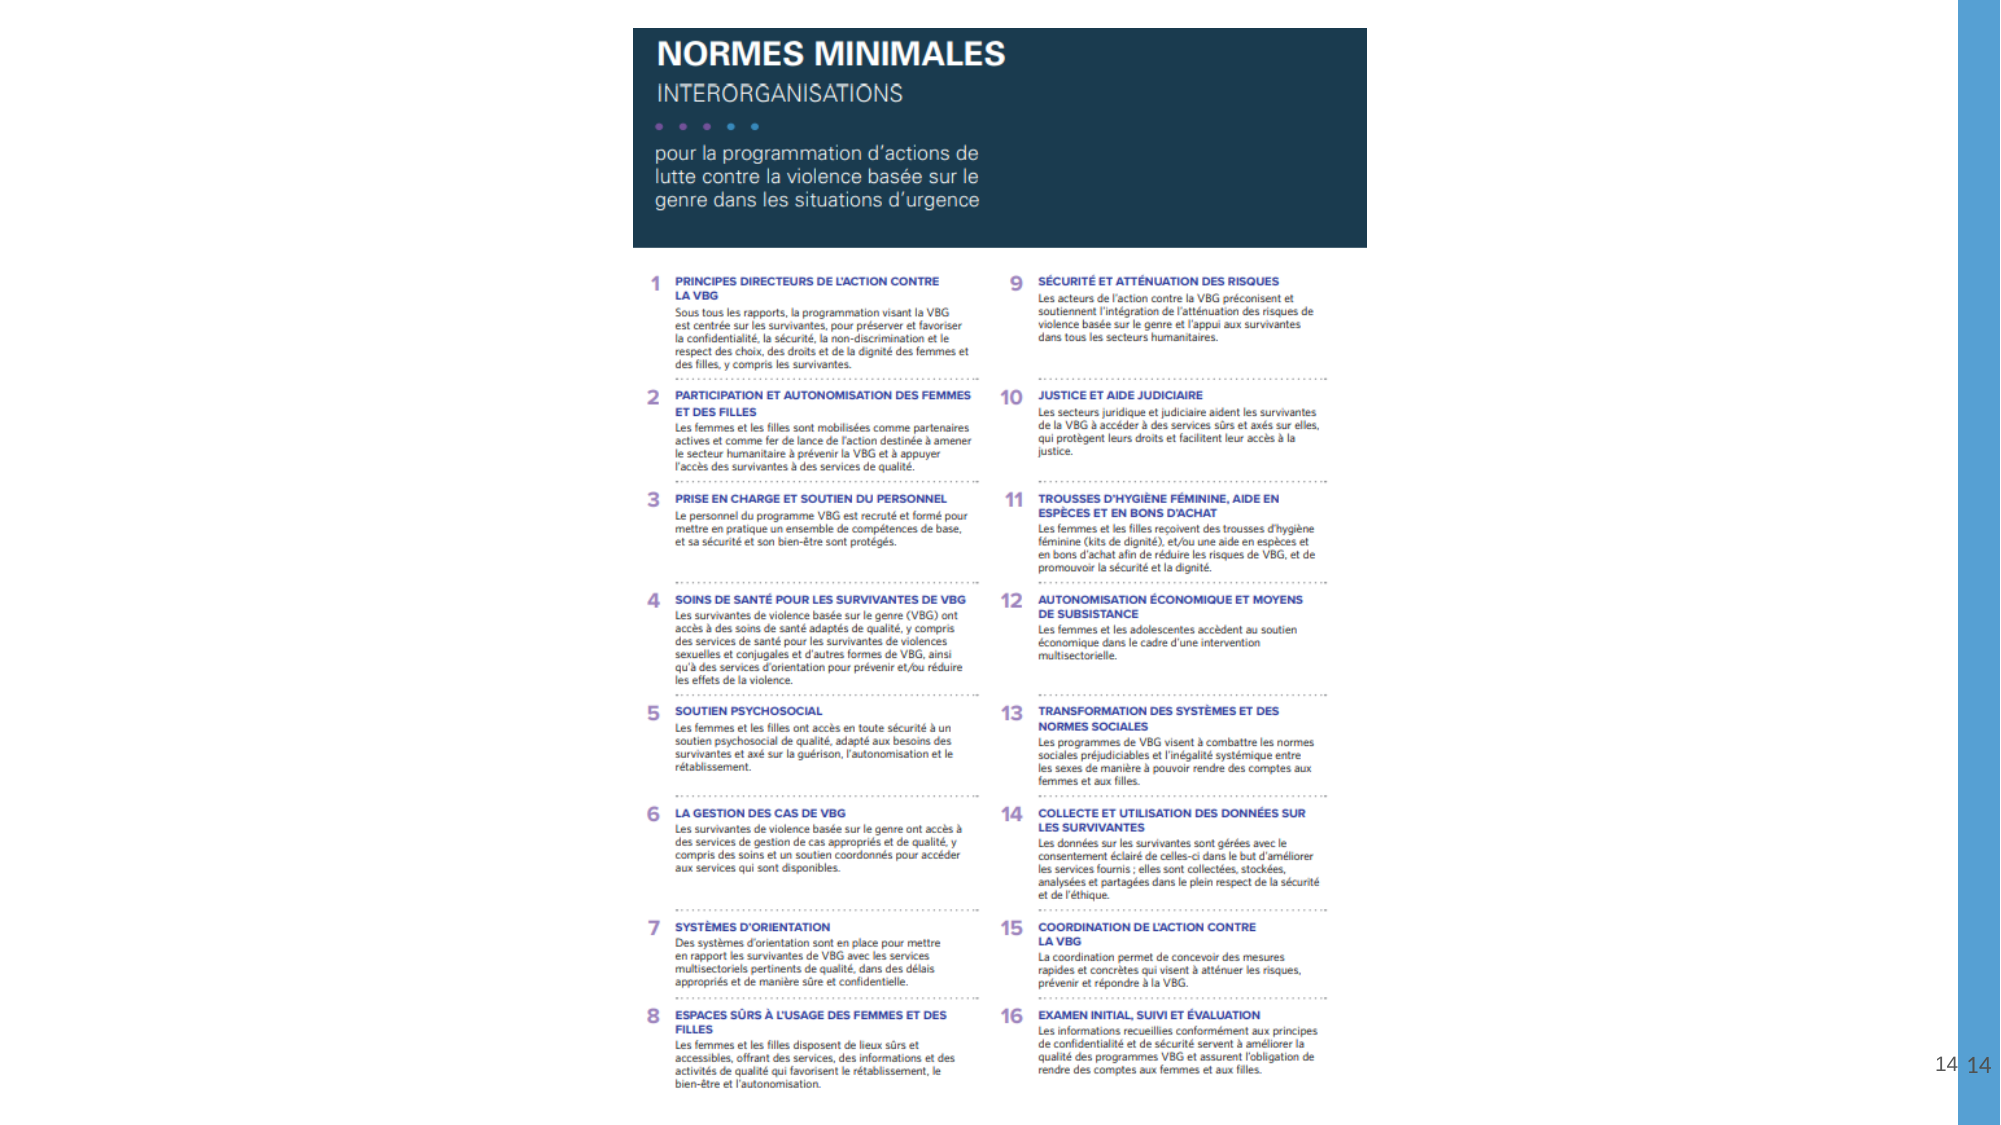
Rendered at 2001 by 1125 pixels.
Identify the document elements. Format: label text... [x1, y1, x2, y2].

picture [633, 27, 1367, 1097]
slide_number 14 [1853, 1019, 1974, 1106]
